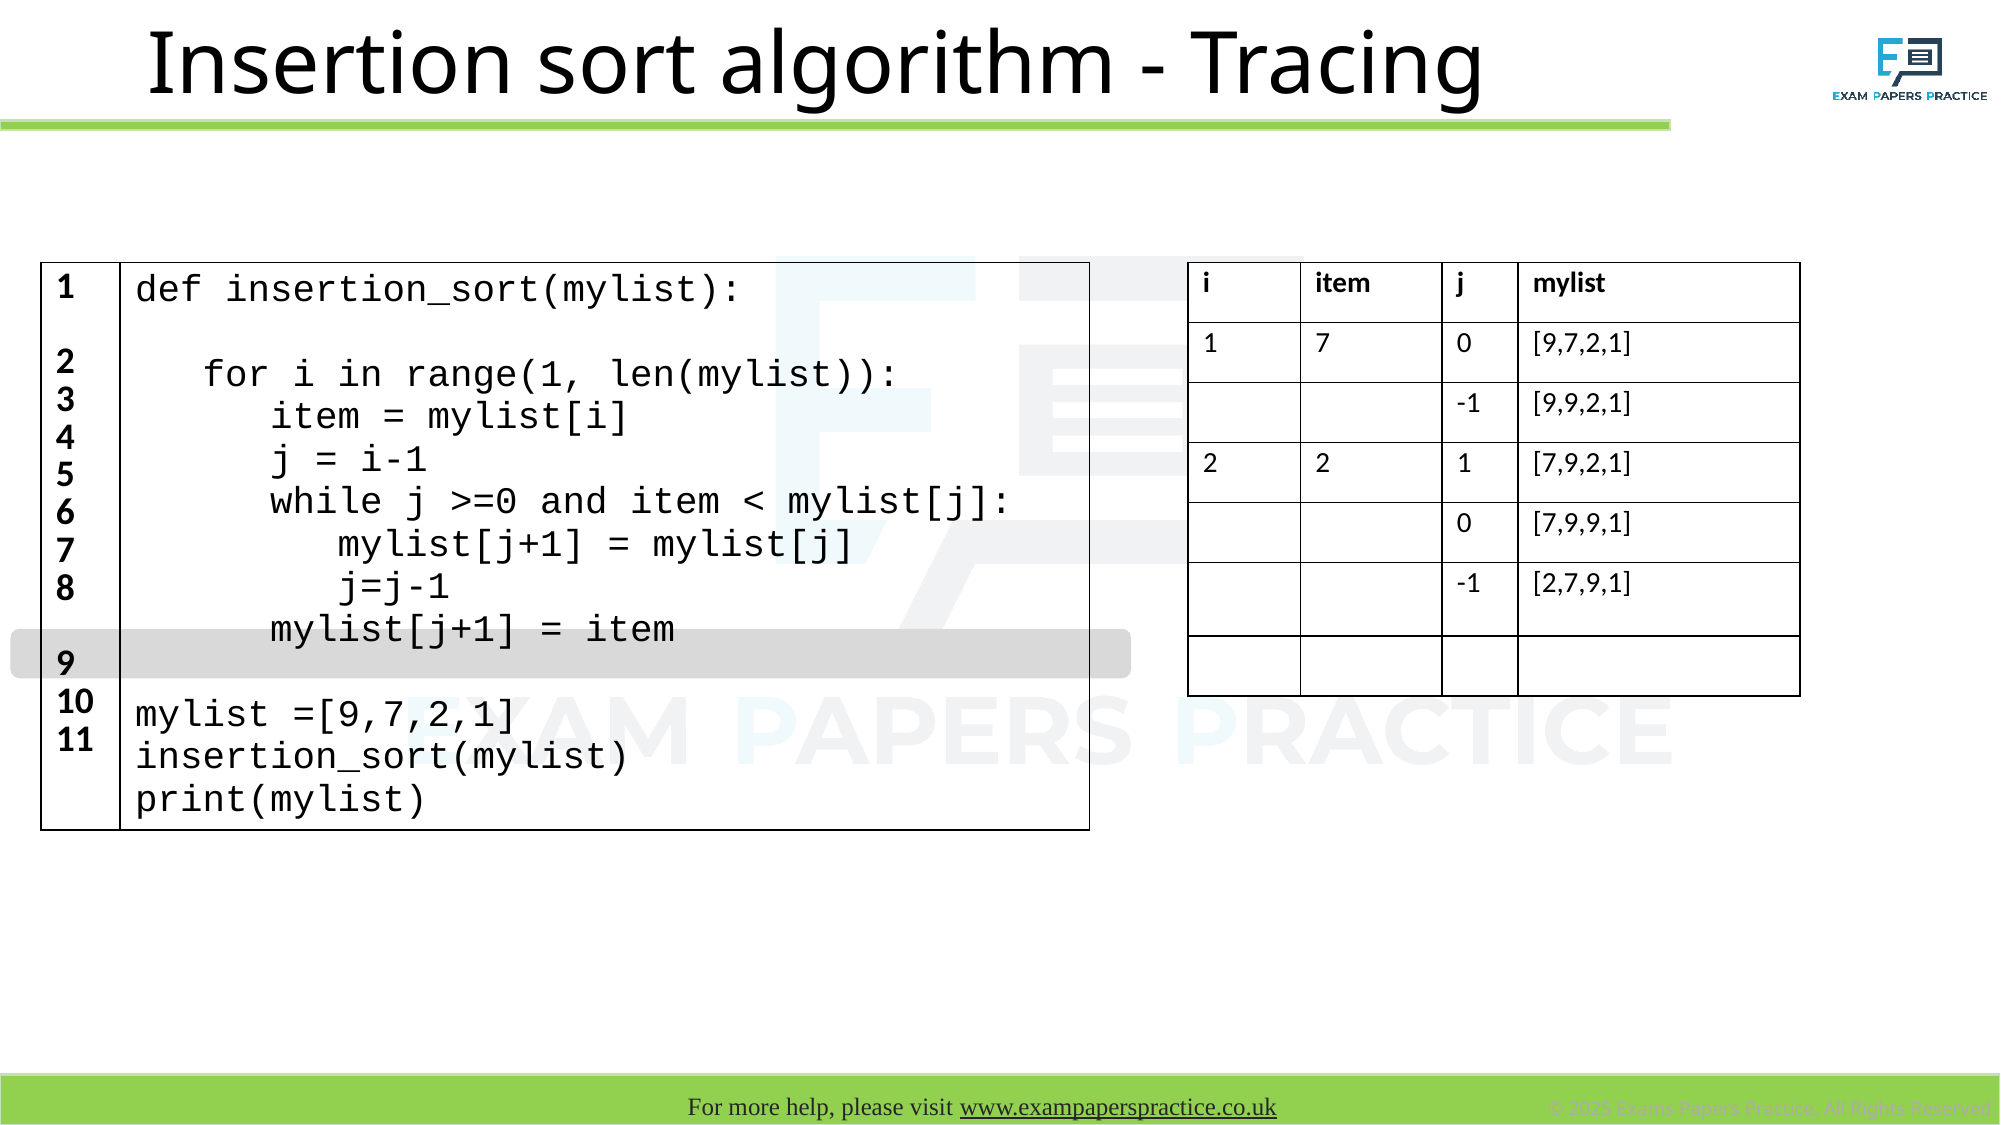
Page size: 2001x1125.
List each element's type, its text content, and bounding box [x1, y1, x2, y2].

table_cell [1519, 637, 1799, 695]
table_header mylist [1519, 263, 1799, 322]
table_cell 2 [1189, 443, 1300, 502]
text_box [10, 628, 40, 679]
table_cell -1 [1443, 563, 1517, 635]
table_cell [1189, 503, 1300, 562]
table_cell [9,9,2,1] [1519, 383, 1799, 442]
table_cell [1301, 503, 1441, 562]
table_cell [1443, 637, 1517, 695]
table_header j [1443, 263, 1517, 322]
table_cell [1189, 563, 1300, 635]
table_cell 2 [1301, 443, 1441, 502]
table_header def insertion_sort(mylist): for i in range(1, len(mylist)): item = mylist[i] j = i-1 while j >=0 and item < mylist[j]: mylist[j+1] = mylist[j] j=j-1 mylist[j+1] = item mylist =[9,7,2,1] insertion_sort(mylist) print(mylist) [121, 263, 1089, 829]
table_cell [1301, 563, 1441, 635]
table_header i [1189, 263, 1300, 322]
table_cell 0 [1443, 323, 1517, 382]
table_cell -1 [1443, 383, 1517, 442]
table_cell [9,7,2,1] [1519, 323, 1799, 382]
table_cell [2,7,9,1] [1519, 563, 1799, 635]
table_cell [1301, 637, 1441, 695]
table_cell 7 [1301, 323, 1441, 382]
table_cell 1 [1189, 323, 1300, 382]
table_cell 0 [1443, 503, 1517, 562]
text_box [1090, 628, 1132, 679]
table_cell [1189, 383, 1300, 442]
table_cell [7,9,2,1] [1519, 443, 1799, 502]
title Insertion sort algorithm - Tracing [132, 11, 1858, 121]
table_cell [1301, 383, 1441, 442]
table_header 1 2 3 4 5 6 7 8 9 10 11 [42, 263, 119, 829]
table_header item [1301, 263, 1441, 322]
table_cell [1189, 637, 1300, 695]
table_cell [7,9,9,1] [1519, 503, 1799, 562]
table_cell 1 [1443, 443, 1517, 502]
